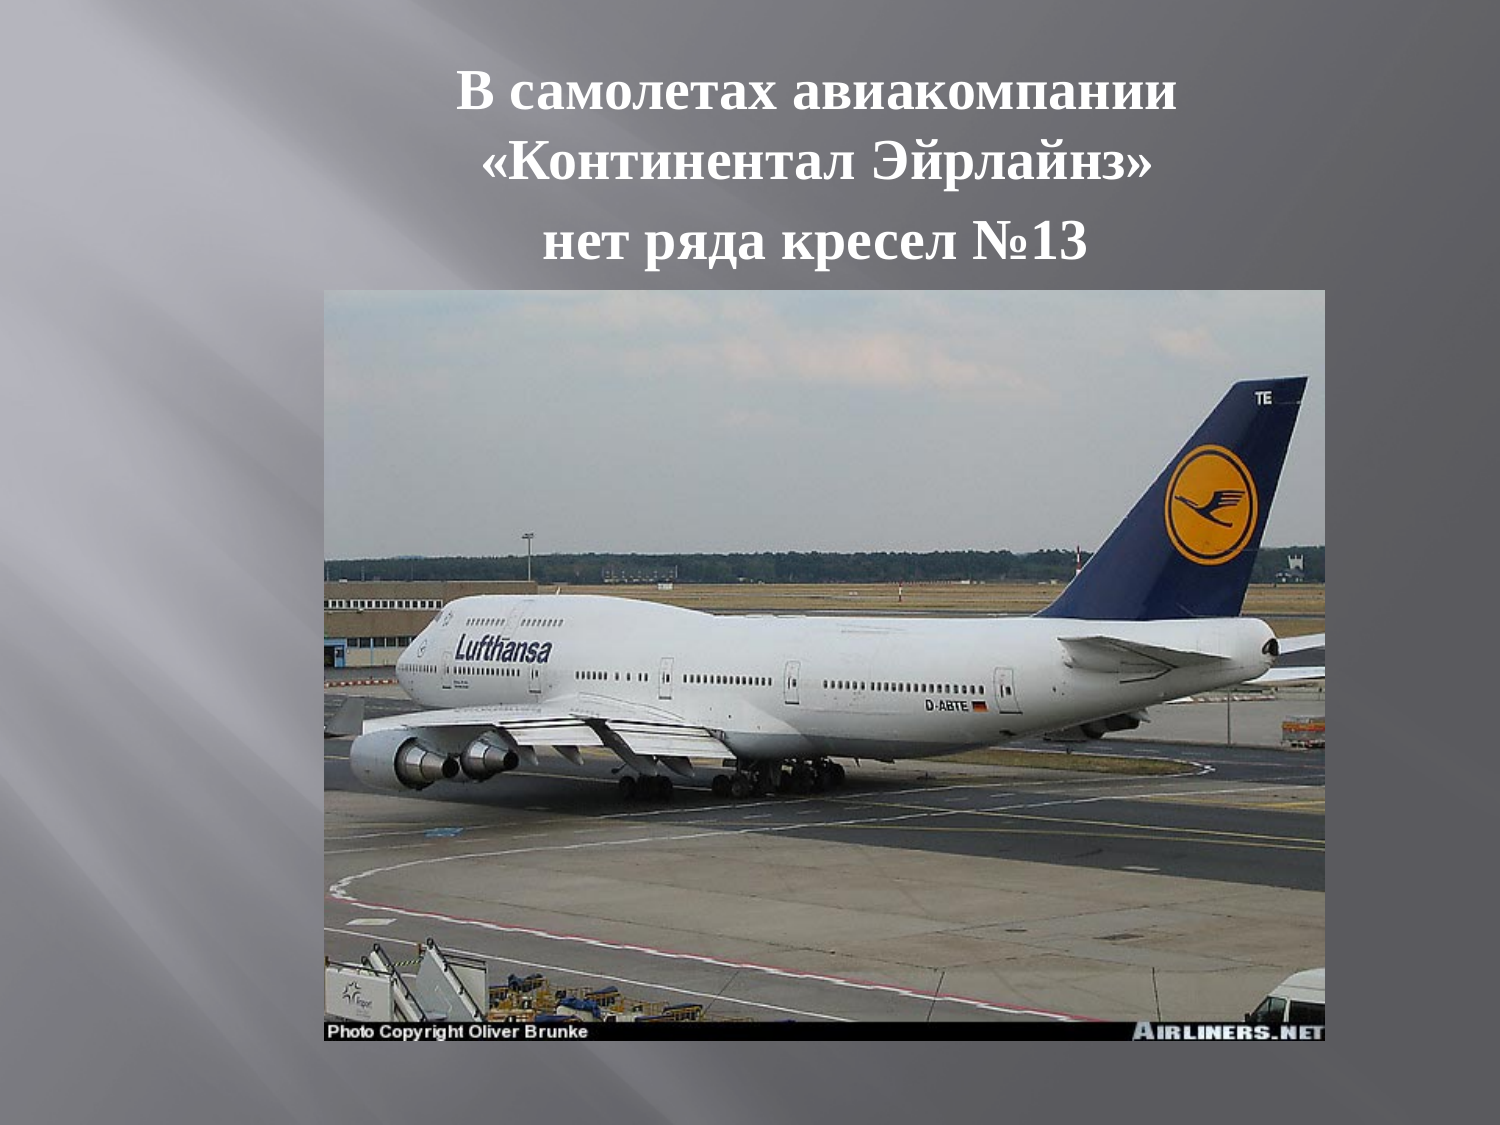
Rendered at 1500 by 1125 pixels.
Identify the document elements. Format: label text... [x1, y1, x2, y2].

picture [324, 290, 1325, 1042]
title В самолетах авиакомпании «Континентал Эйрлайнз» нет ряда кресел №13 [249, 42, 1400, 282]
